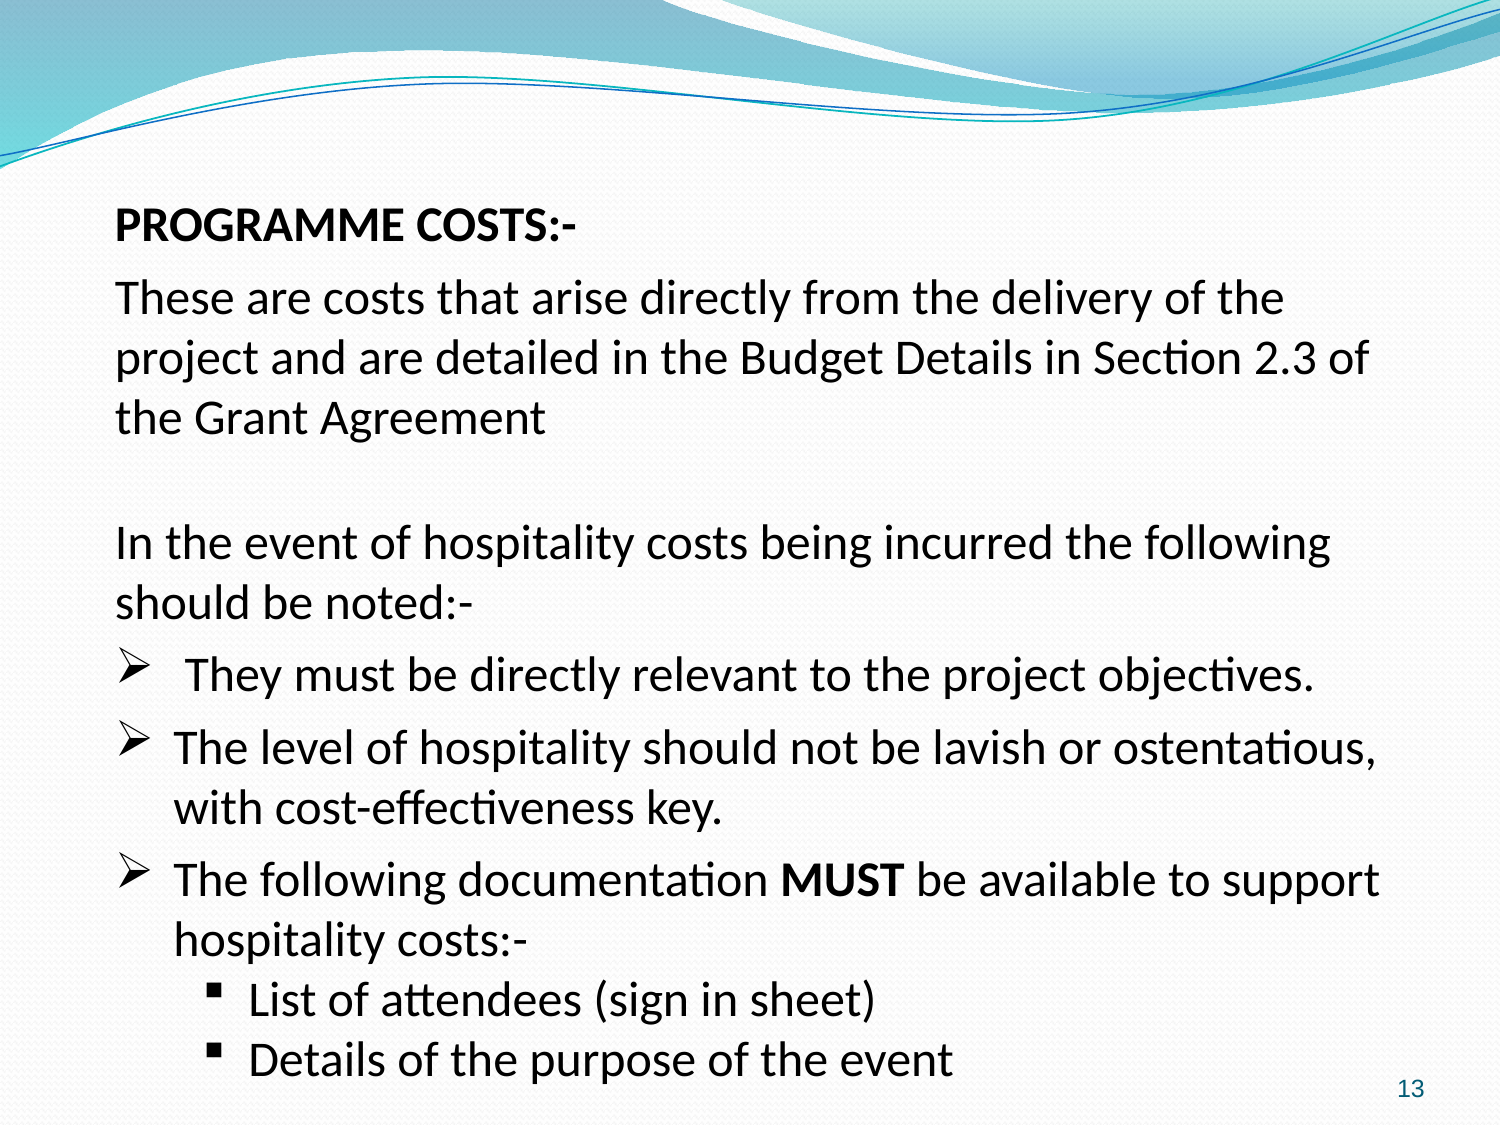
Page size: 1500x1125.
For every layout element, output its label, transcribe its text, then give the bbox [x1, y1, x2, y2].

text_box PROGRAMME COSTS:- These are costs that arise directly from the delivery of the project and are detailed in the Budget Details in Section 2.3 of the Grant Agreement In the event of hospitality costs being incurred the following should be noted:- They must be directly relevant to the project objectives. The level of hospitality should not be lavish or ostentatious, with cost-effectiveness key. The following documentation MUST be available to support hospitality costs:- List of attendees (sign in sheet) Details of the purpose of the event [100, 184, 1424, 1095]
slide_number 13 [1299, 1042, 1425, 1103]
